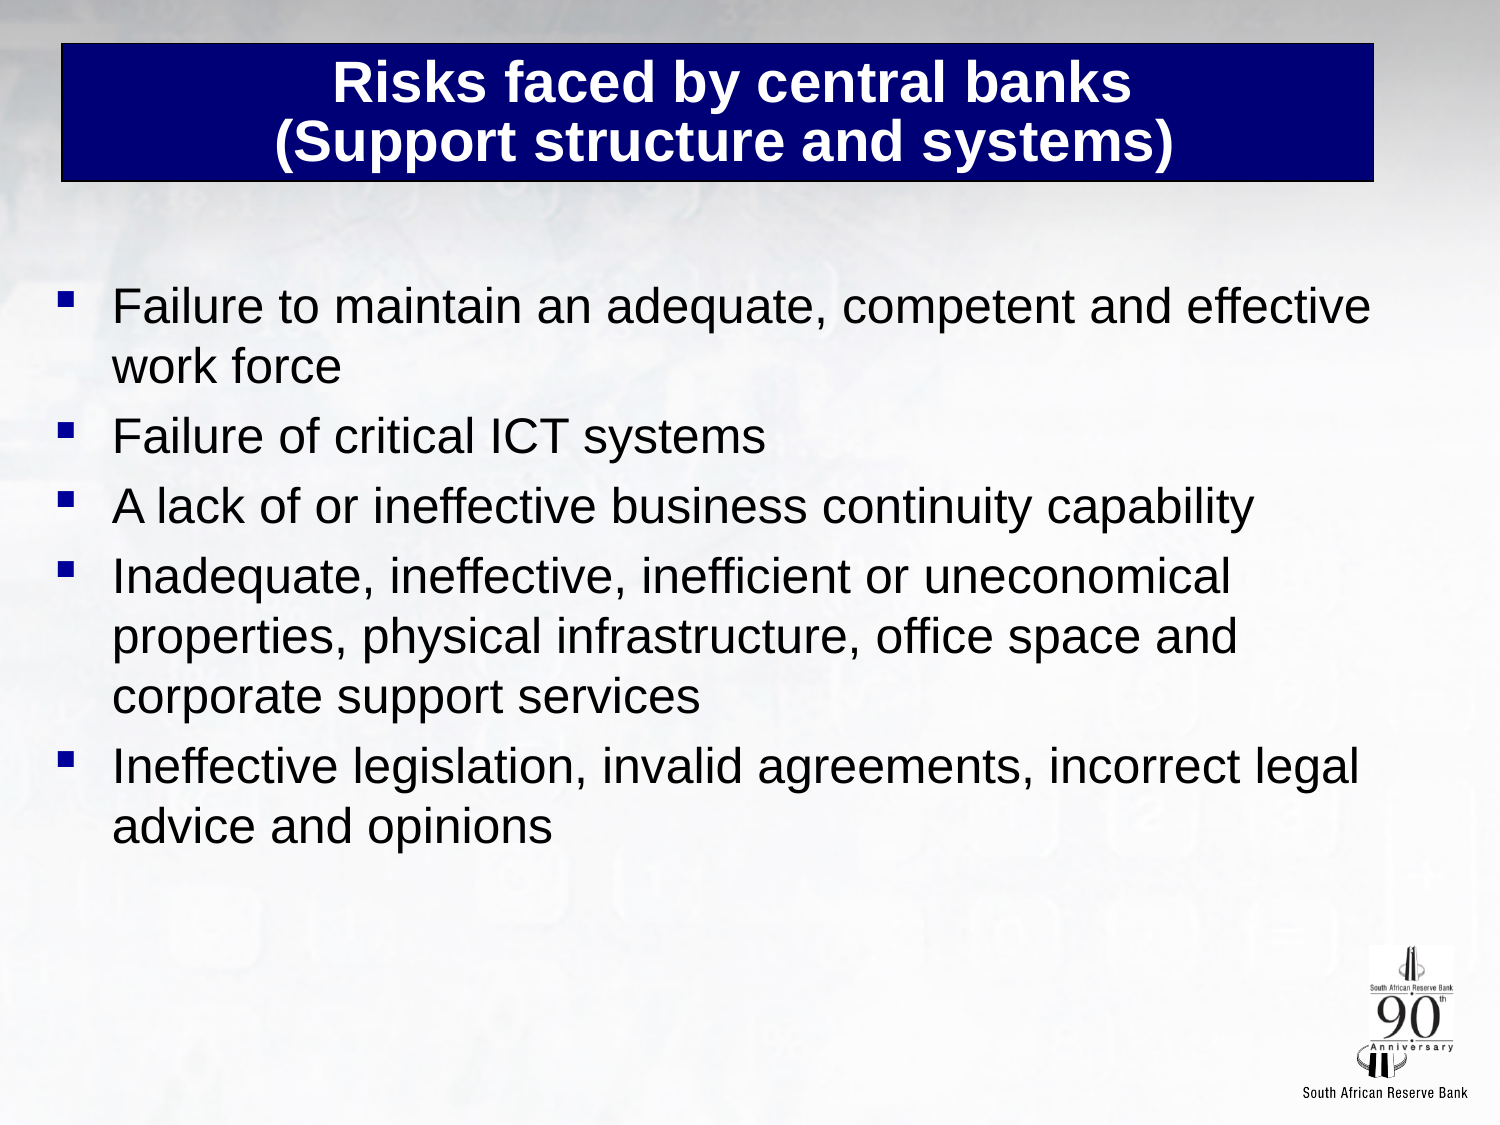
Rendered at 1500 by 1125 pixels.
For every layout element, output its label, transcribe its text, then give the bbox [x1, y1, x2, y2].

list Failure to maintain an adequate, competent and effective work force Failure of critical ICT systems A lack of or ineffective business continuity capability Inadequate, ineffective, inefficient or uneconomical properties, physical infrastructure, office space and corporate support services Ineffective legislation, invalid agreements, incorrect legal advice and opinions [40, 265, 1438, 1055]
picture [0, 0, 1500, 1125]
title Risks faced by central banks (Support structure and systems) [61, 43, 1374, 182]
